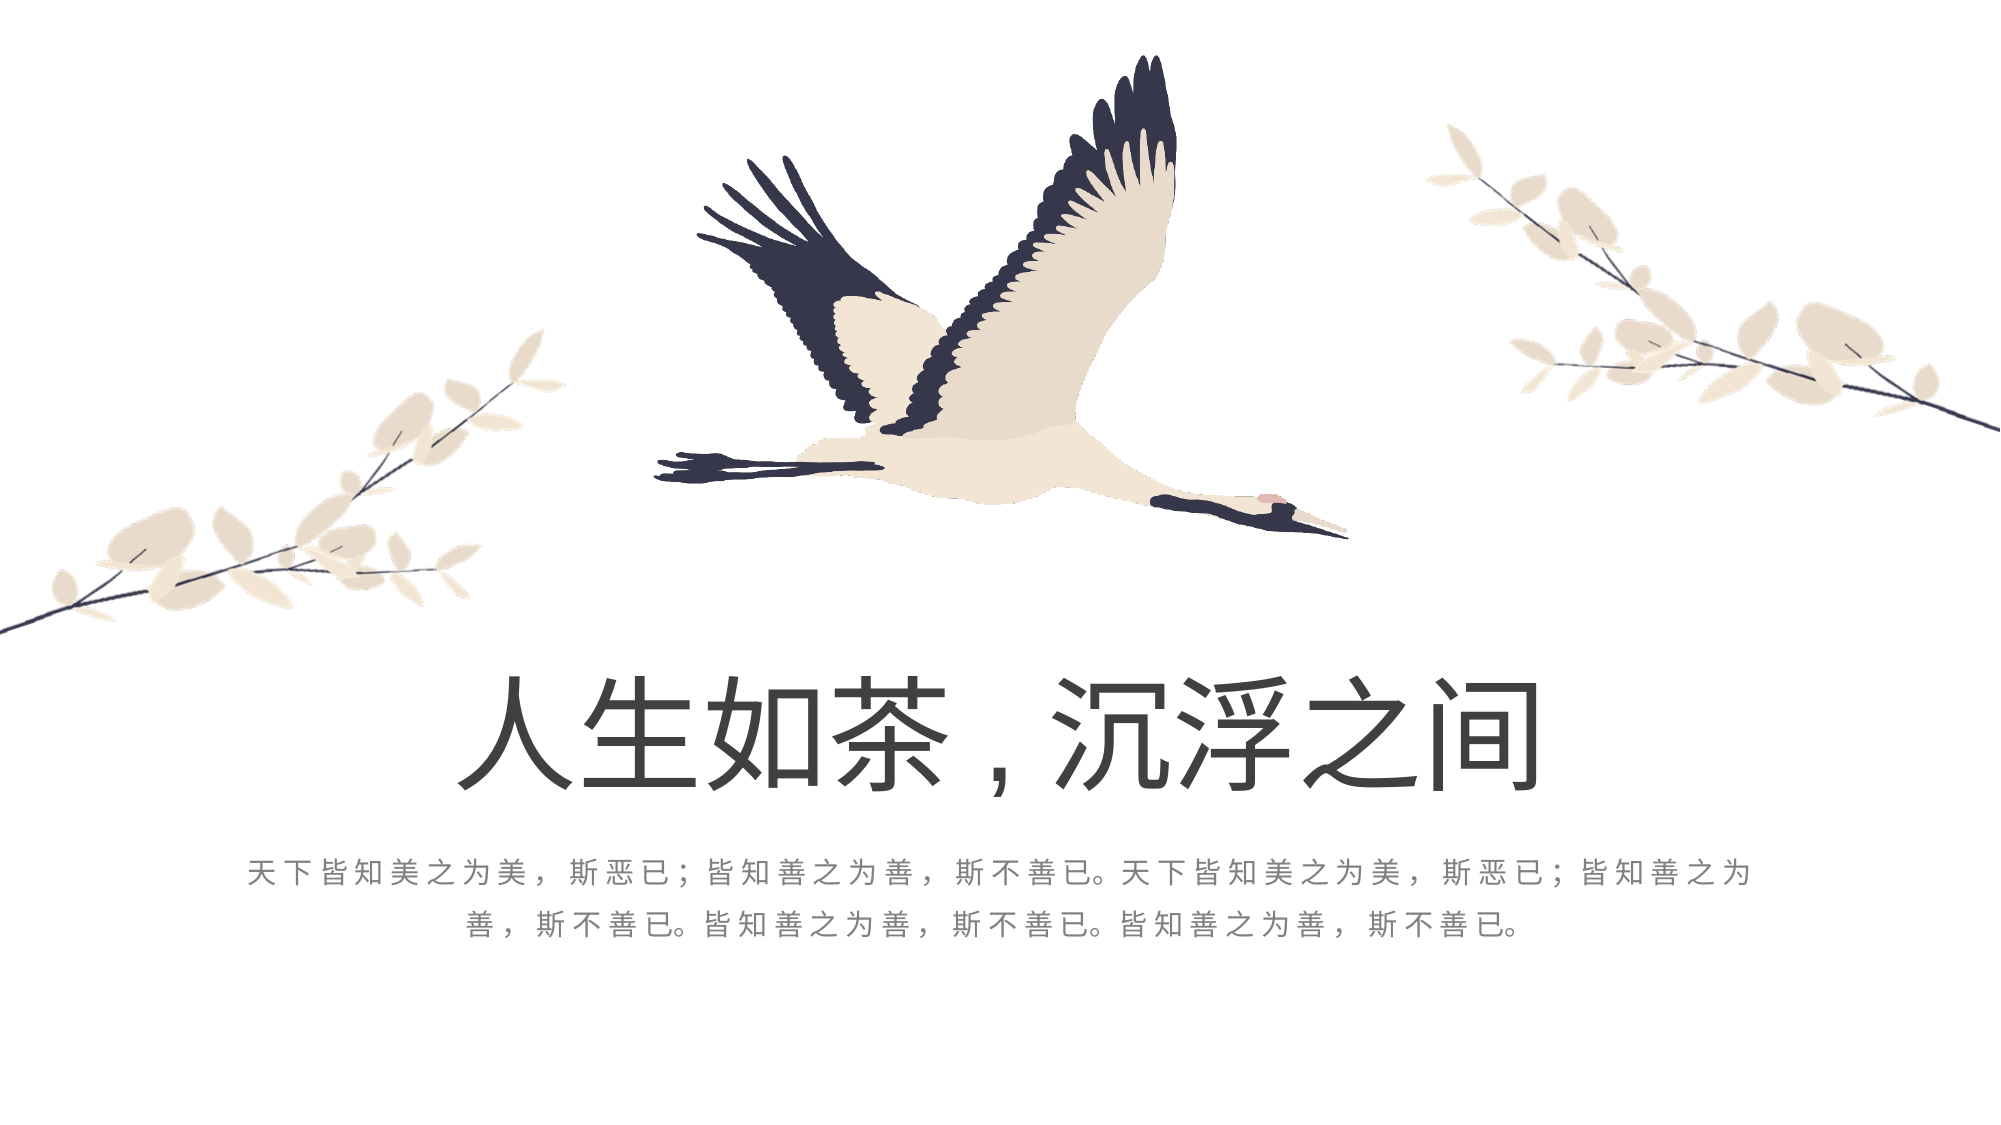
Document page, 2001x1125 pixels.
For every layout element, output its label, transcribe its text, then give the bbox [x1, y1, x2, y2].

picture [1385, 77, 2000, 512]
text_box 人生如茶,沉浮之间 [416, 648, 1583, 814]
text_box 天 下 皆 知 美 之 为 美 ， 斯 恶 已 ；皆 知 善 之 为 善 ， 斯 不 善 已。天 下 皆 知 美 之 为 美 ， 斯 恶 已 ；皆 知 善 之 为 善 ， 斯 不 善 已。皆 知 善 之 为 善 ， 斯 不 善 已。皆 知 善 之 为 善 ， 斯 不 善 已。 [220, 829, 1780, 1054]
picture [0, 282, 606, 717]
picture [617, 27, 1374, 572]
